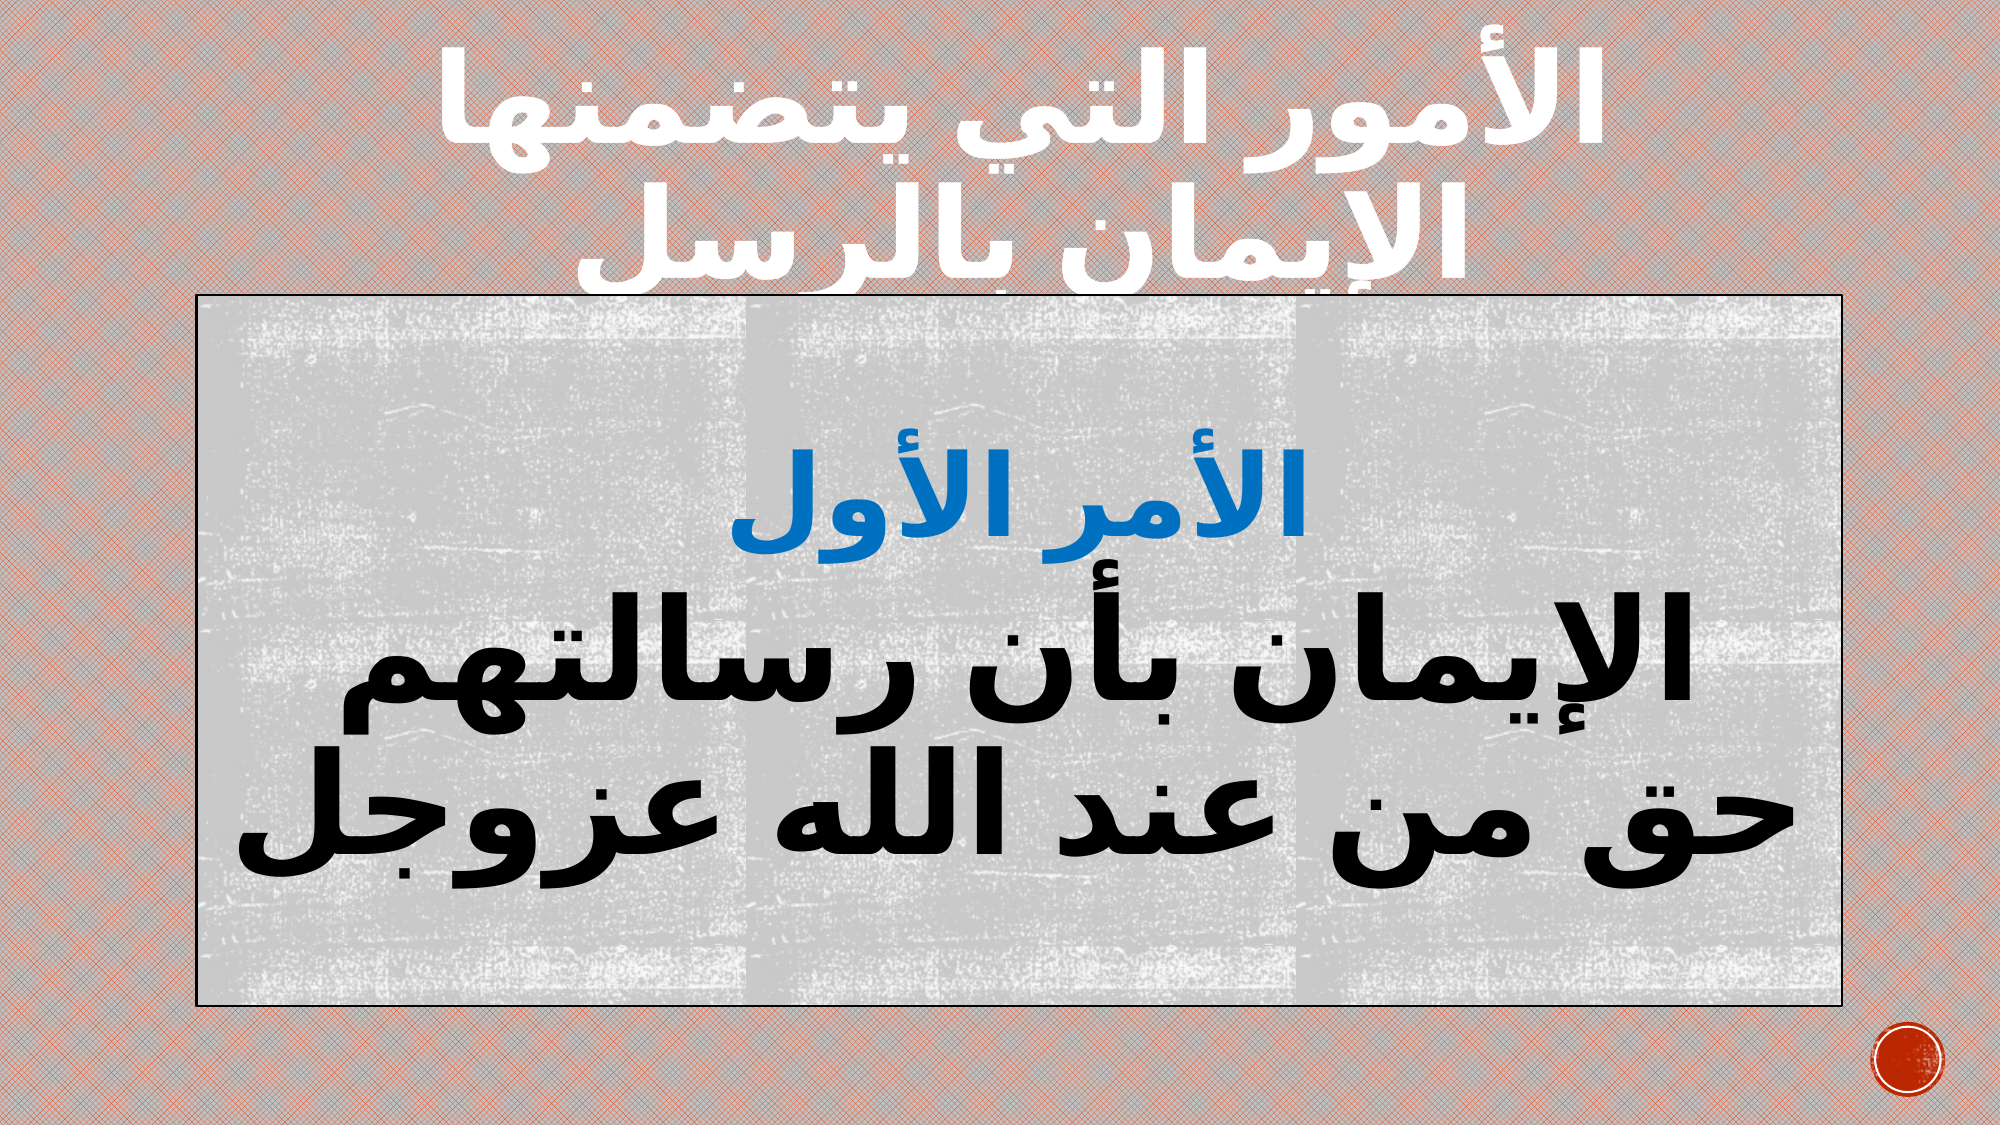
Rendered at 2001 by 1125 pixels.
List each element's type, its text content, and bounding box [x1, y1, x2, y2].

list الأمر الأول الإيمان بأن رسالتهم حق من عند الله عزوجل [195, 294, 1843, 1007]
title الأمور التي يتضمنها الإيمان بالرسل [232, 44, 1813, 294]
